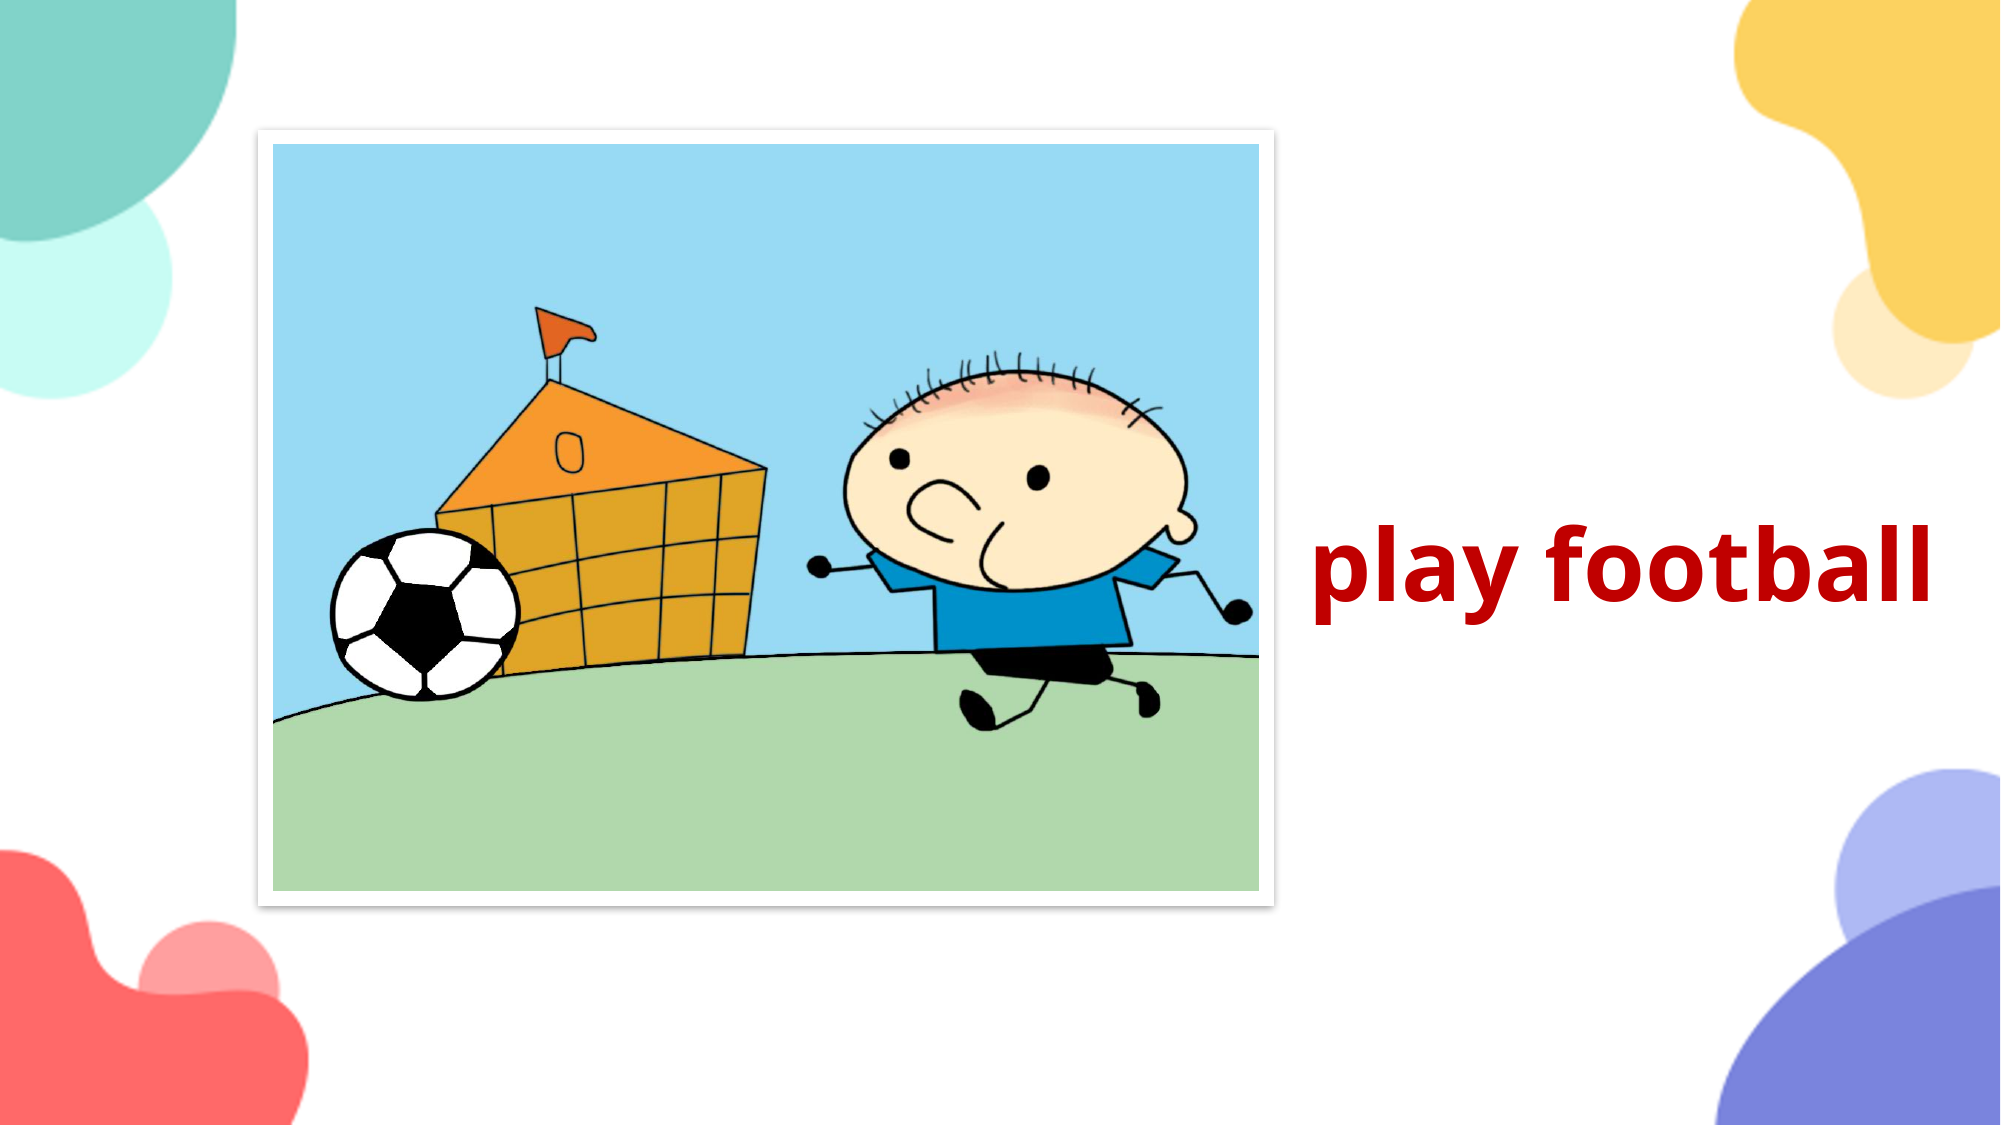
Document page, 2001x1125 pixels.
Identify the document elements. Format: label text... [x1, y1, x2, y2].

text_box play football [1293, 494, 1987, 629]
picture [0, 0, 2001, 1125]
